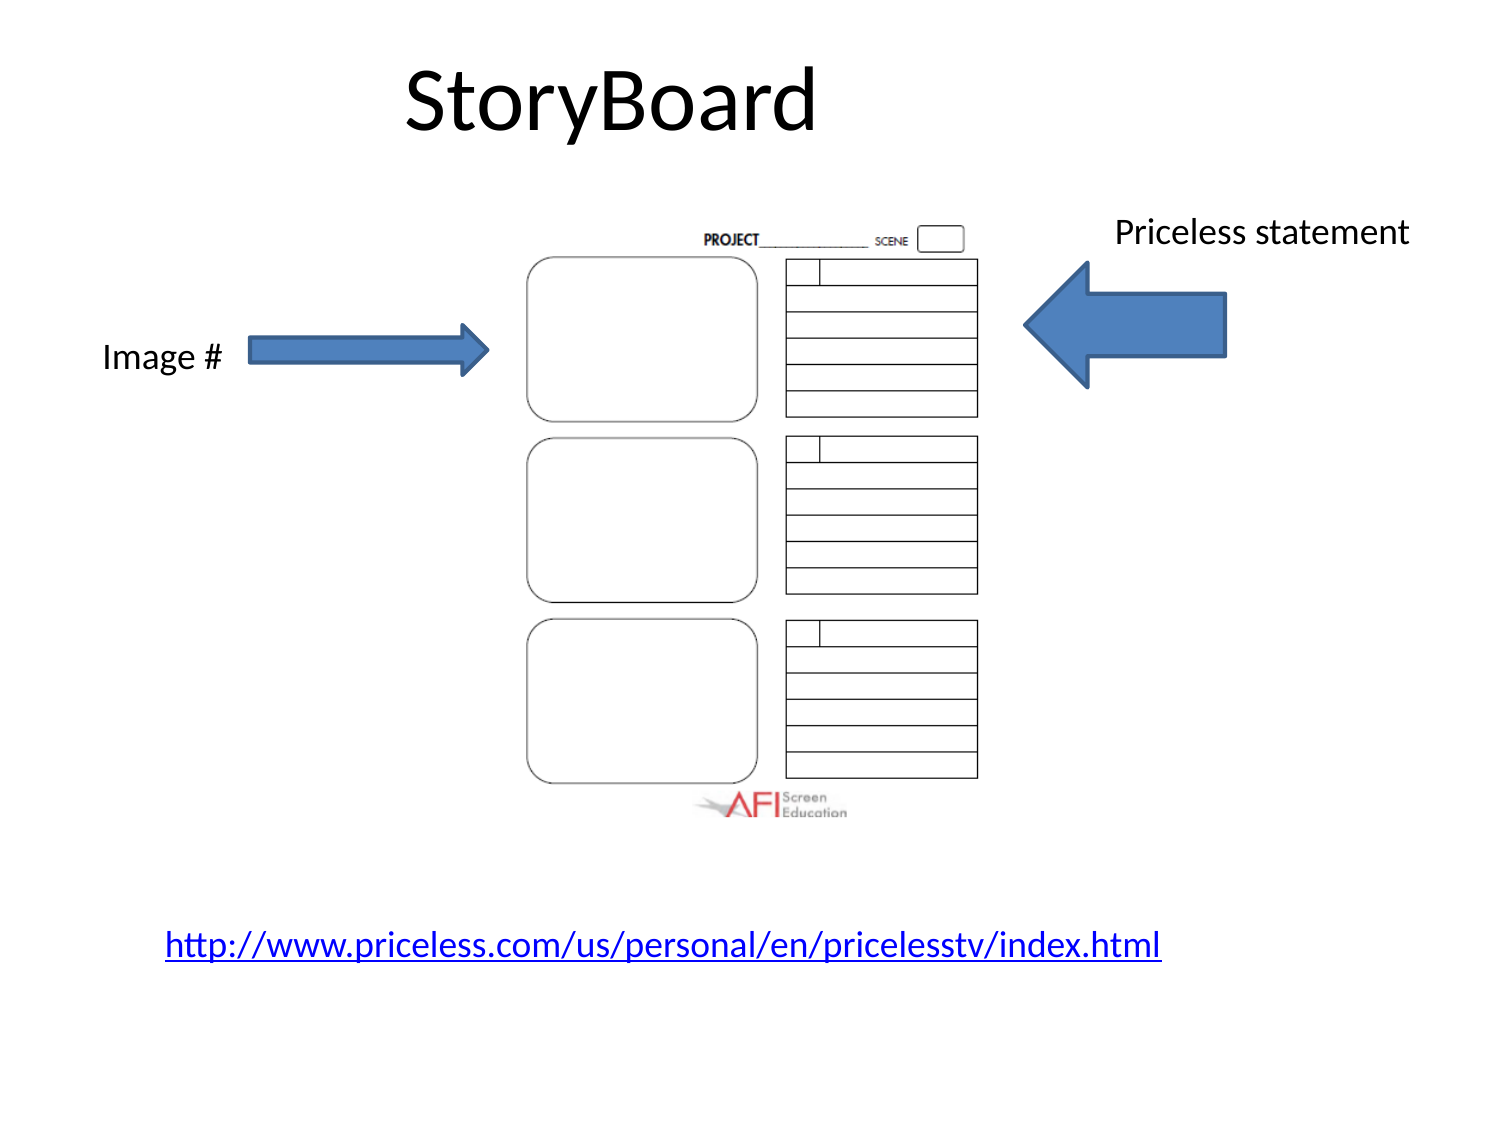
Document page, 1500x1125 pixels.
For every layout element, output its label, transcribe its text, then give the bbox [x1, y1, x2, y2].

text_box [247, 323, 490, 377]
text_box Image # [87, 324, 463, 385]
text_box http://www.priceless.com/us/personal/en/pricelesstv/index.html [149, 912, 1350, 973]
title StoryBoard [0, 0, 1288, 188]
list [499, 187, 1038, 877]
text_box Priceless statement [1100, 199, 1438, 260]
text_box [1041, 260, 1228, 390]
